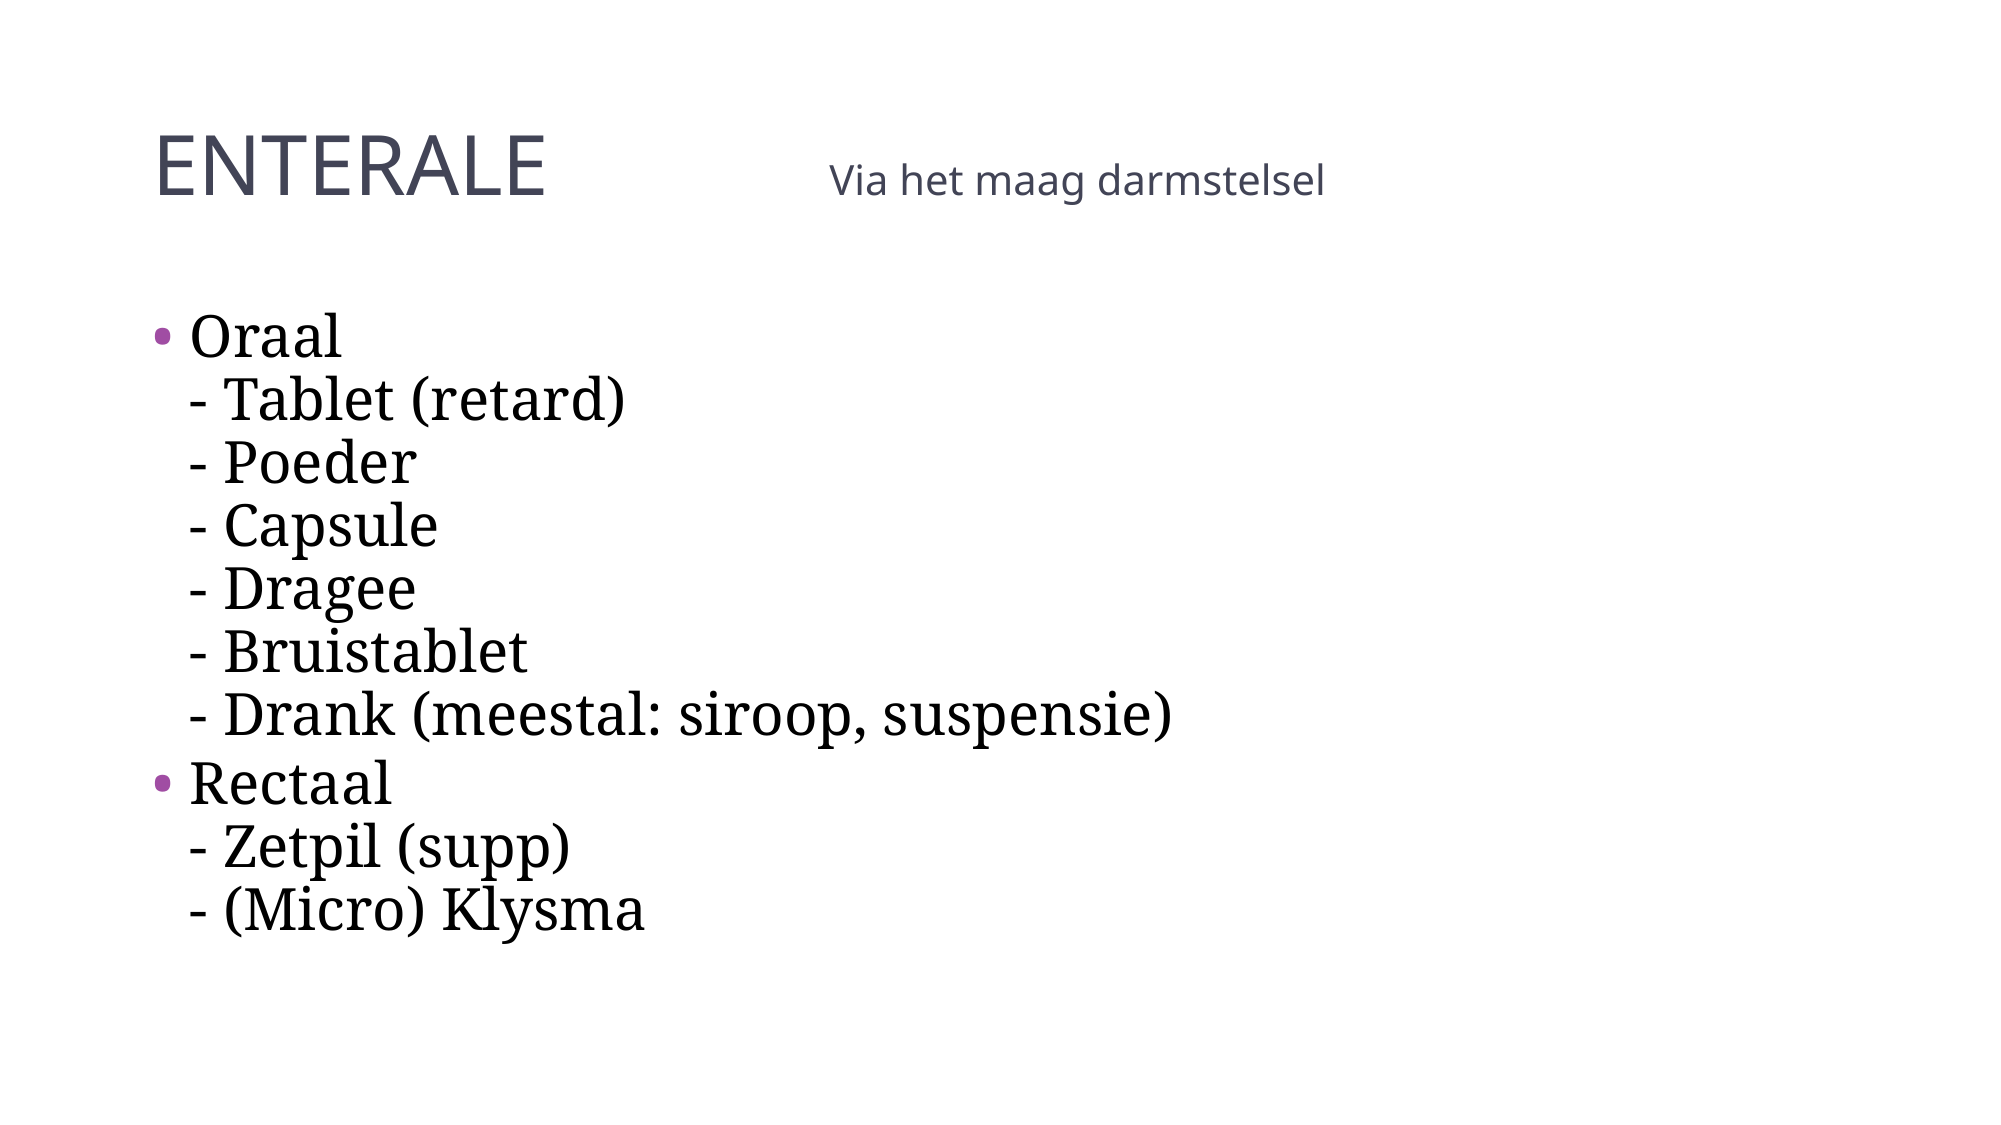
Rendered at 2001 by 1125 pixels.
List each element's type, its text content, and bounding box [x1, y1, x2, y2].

list Oraal - Tablet (retard) - Poeder - Capsule - Dragee - Bruistablet - Drank (meestal: siroop, suspensie) Rectaal - Zetpil (supp) - (Micro) Klysma [137, 299, 1863, 1014]
title ENTERALE Via het maag darmstelsel [137, 59, 1863, 278]
